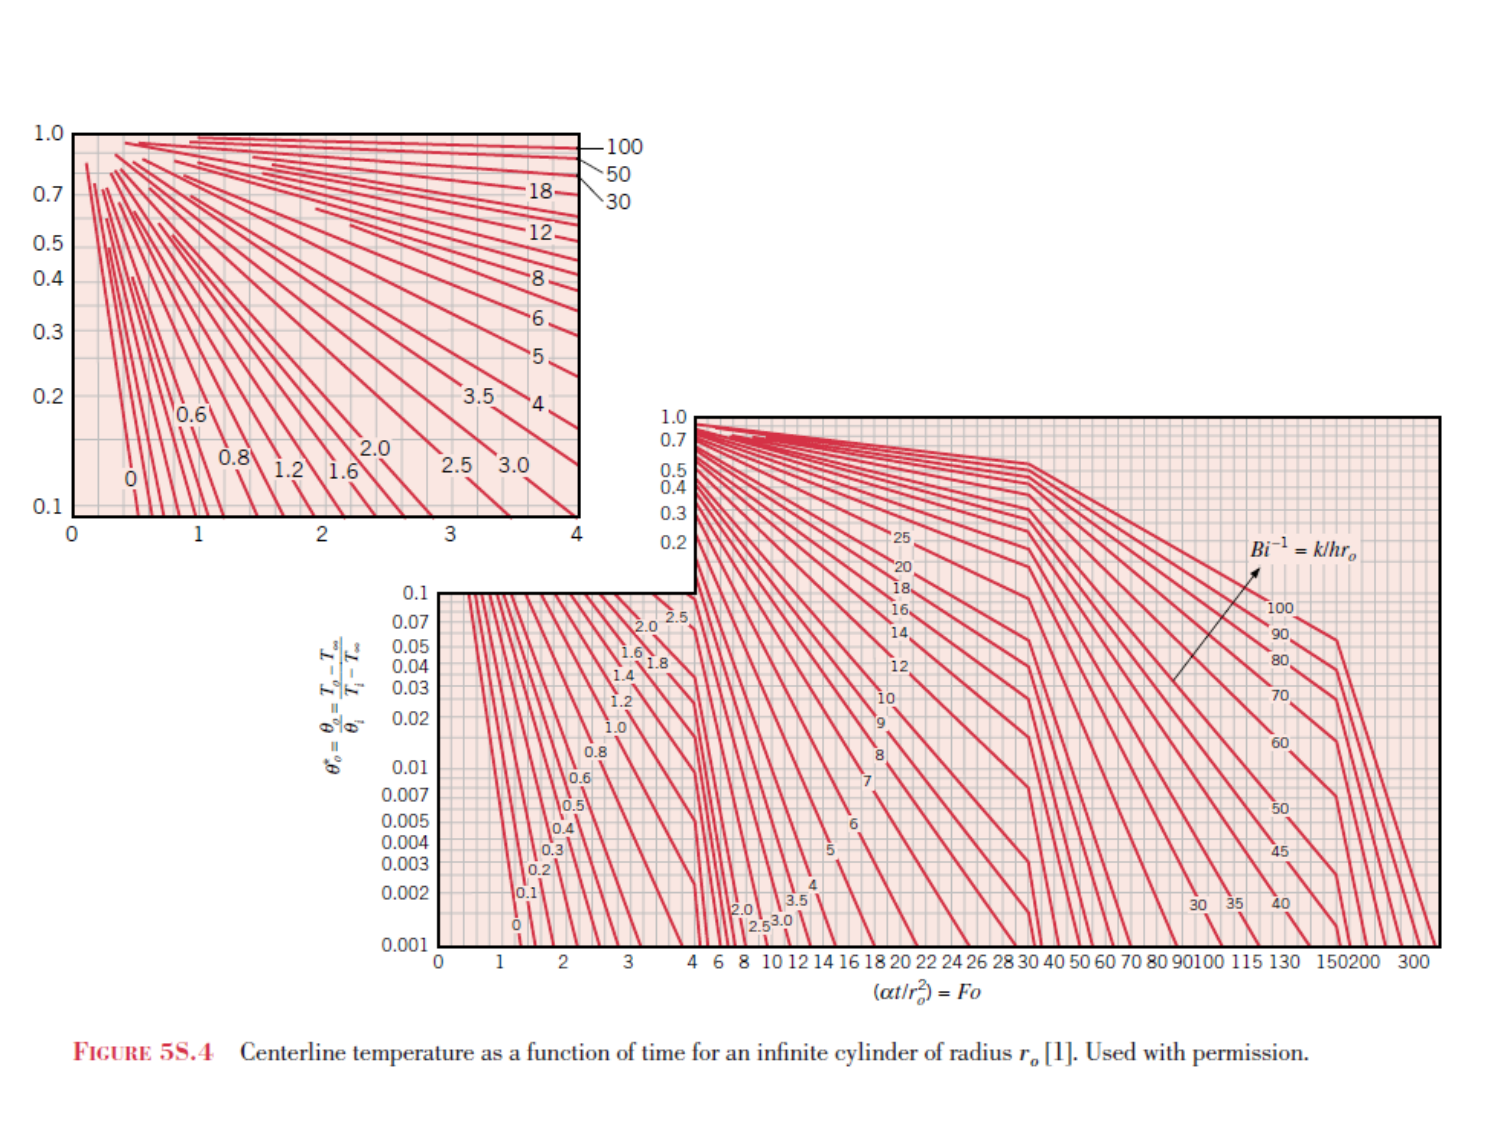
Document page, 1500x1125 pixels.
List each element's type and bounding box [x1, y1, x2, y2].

picture [0, 87, 1500, 1085]
